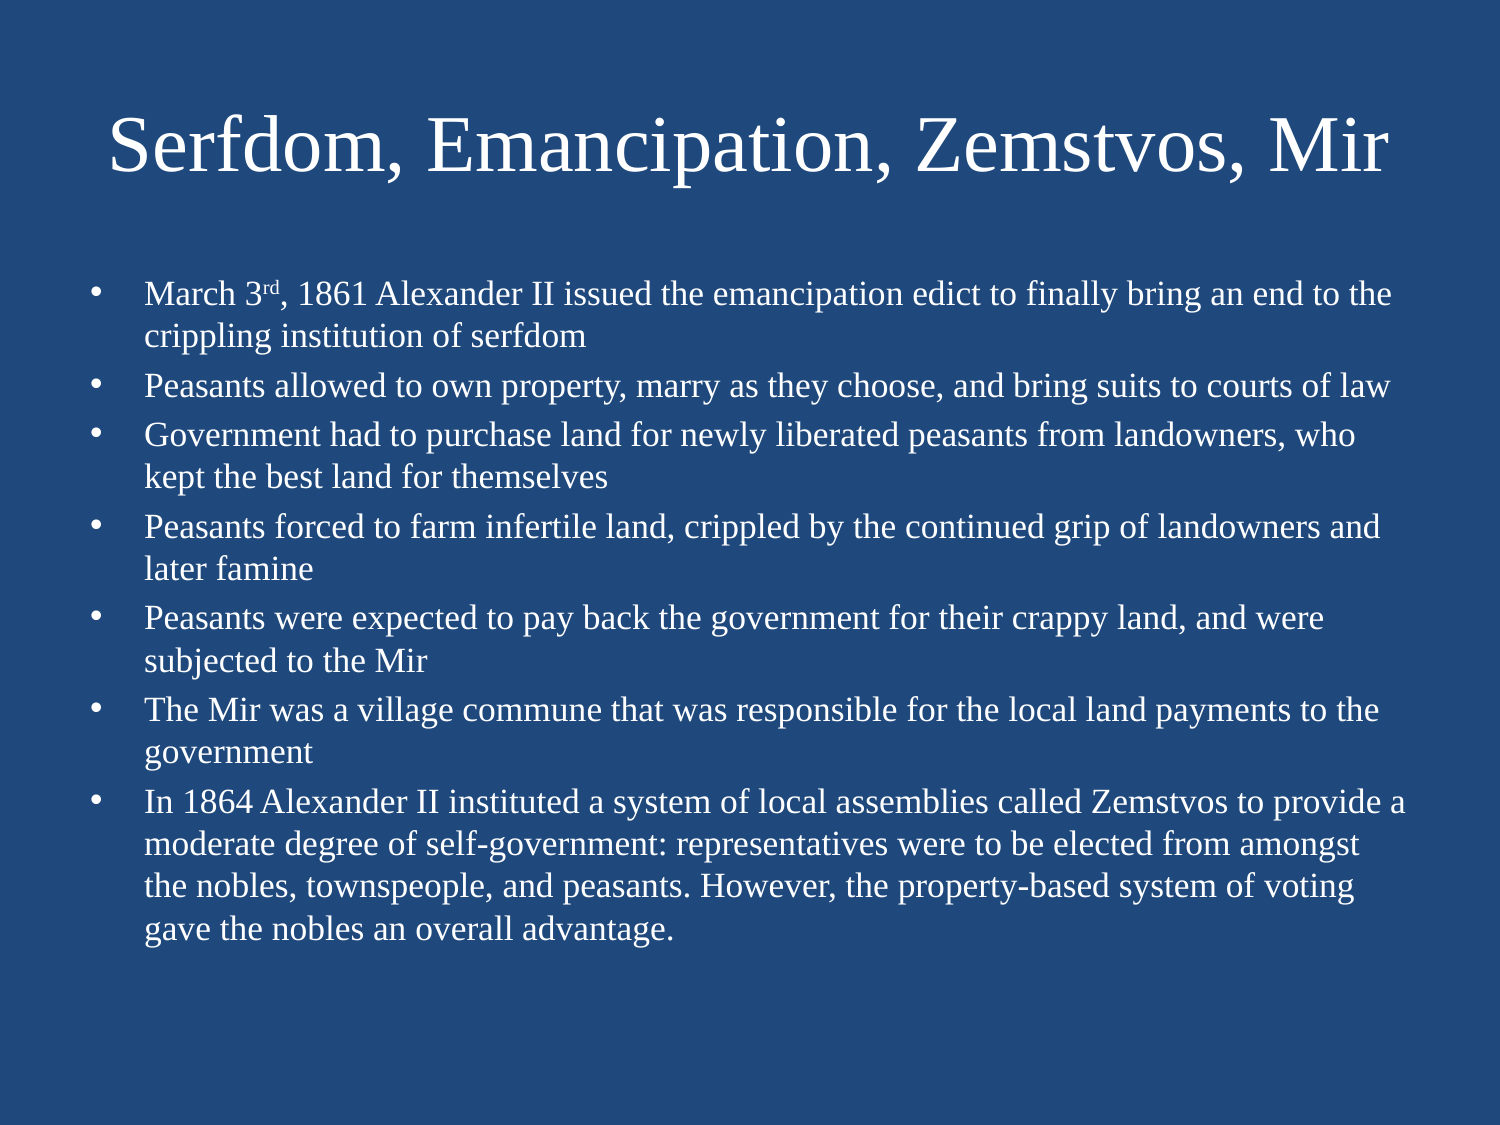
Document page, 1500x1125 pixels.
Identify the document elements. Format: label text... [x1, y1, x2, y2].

title Serfdom, Emancipation, Zemstvos, Mir [75, 45, 1425, 233]
list March 3rd, 1861 Alexander II issued the emancipation edict to finally bring an end to the crippling institution of serfdom Peasants allowed to own property, marry as they choose, and bring suits to courts of law Government had to purchase land for newly liberated peasants from landowners, who kept the best land for themselves Peasants forced to farm infertile land, crippled by the continued grip of landowners and later famine Peasants were expected to pay back the government for their crappy land, and were subjected to the Mir The Mir was a village commune that was responsible for the local land payments to the government In 1864 Alexander II instituted a system of local assemblies called Zemstvos to provide a moderate degree of self-government: representatives were to be elected from amongst the nobles, townspeople, and peasants. However, the property-based system of voting gave the nobles an overall advantage. [75, 262, 1425, 1005]
